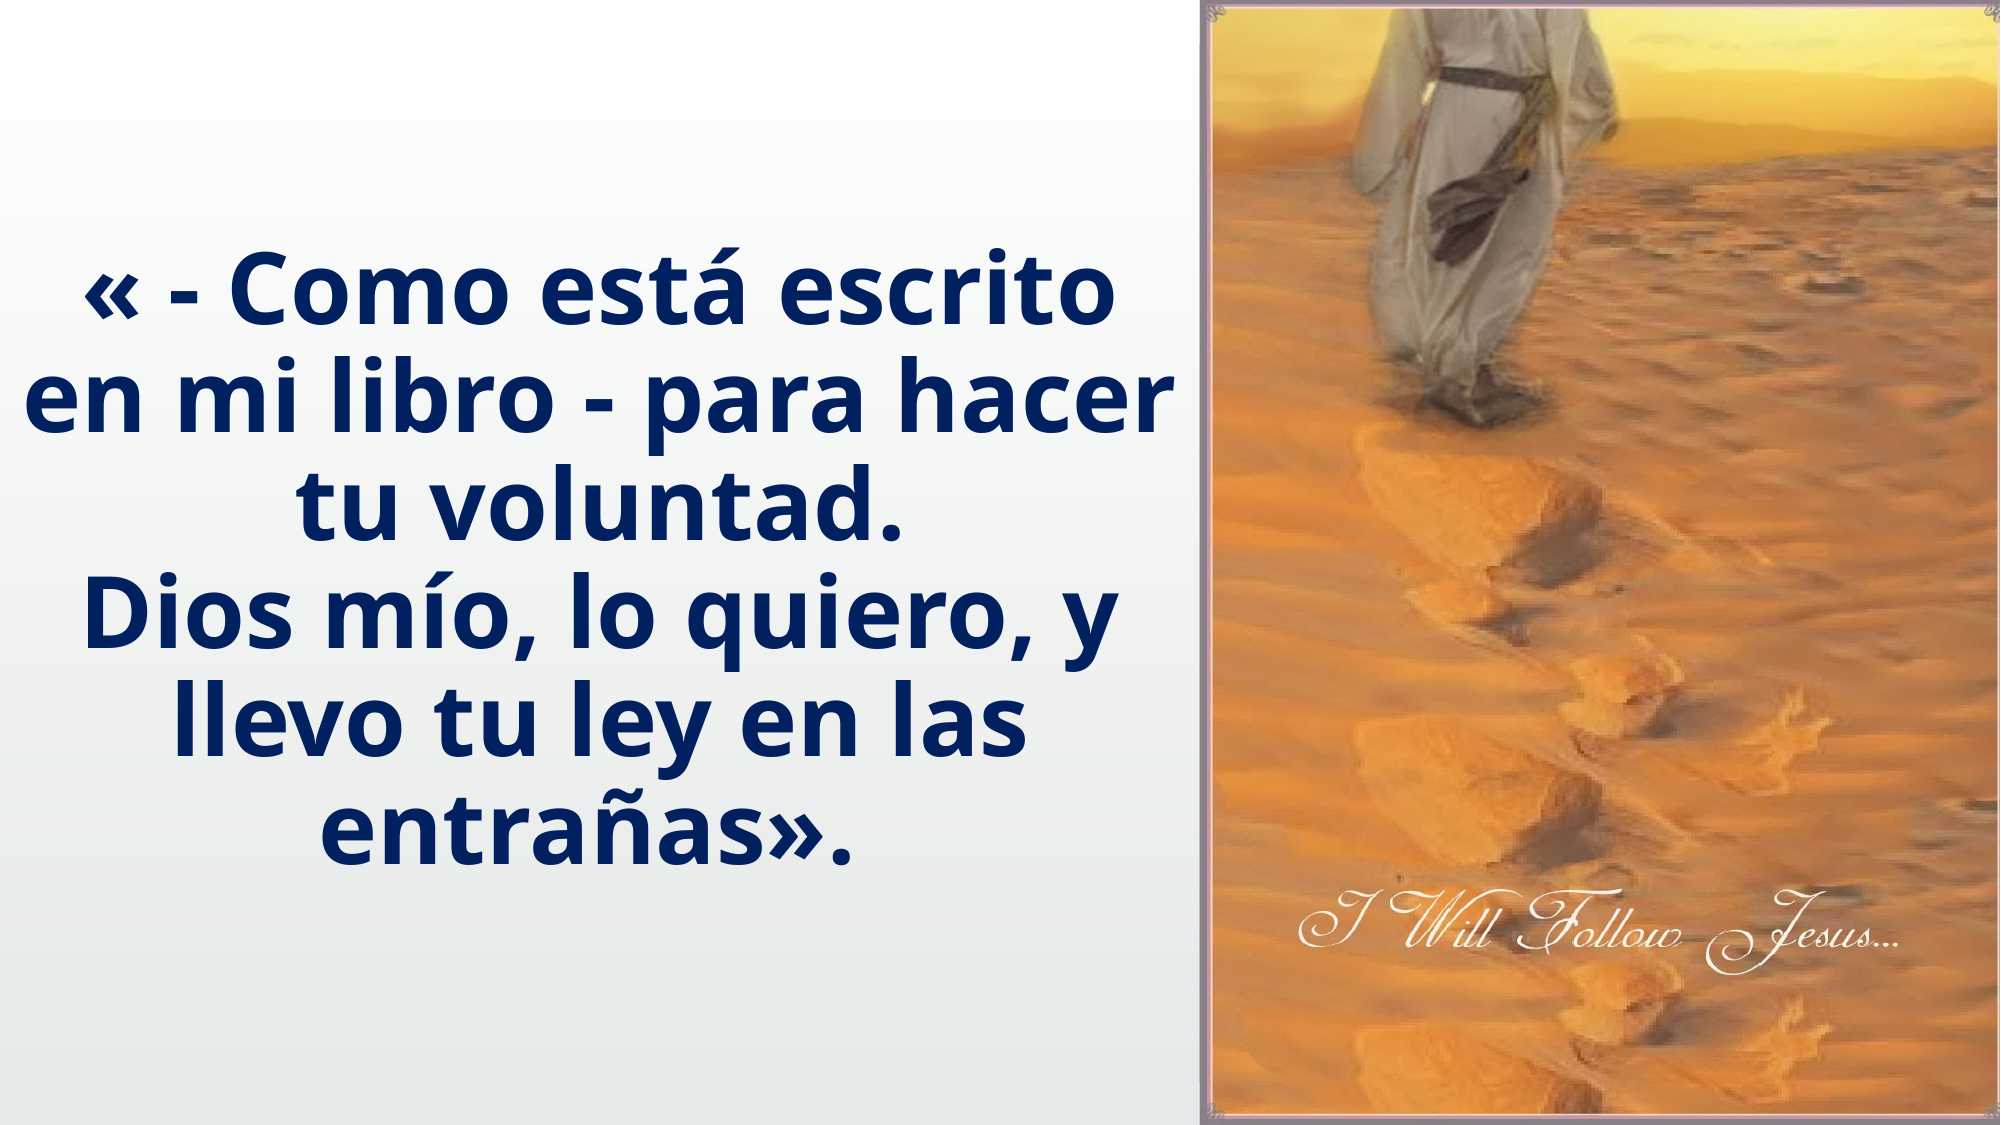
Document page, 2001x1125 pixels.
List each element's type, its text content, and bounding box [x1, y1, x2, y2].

picture [1200, 0, 2000, 1125]
title « - Como está escrito en mi libro - para hacer tu voluntad. Dios mío, lo quiero, y llevo tu ley en las entrañas». [0, 0, 1200, 1125]
